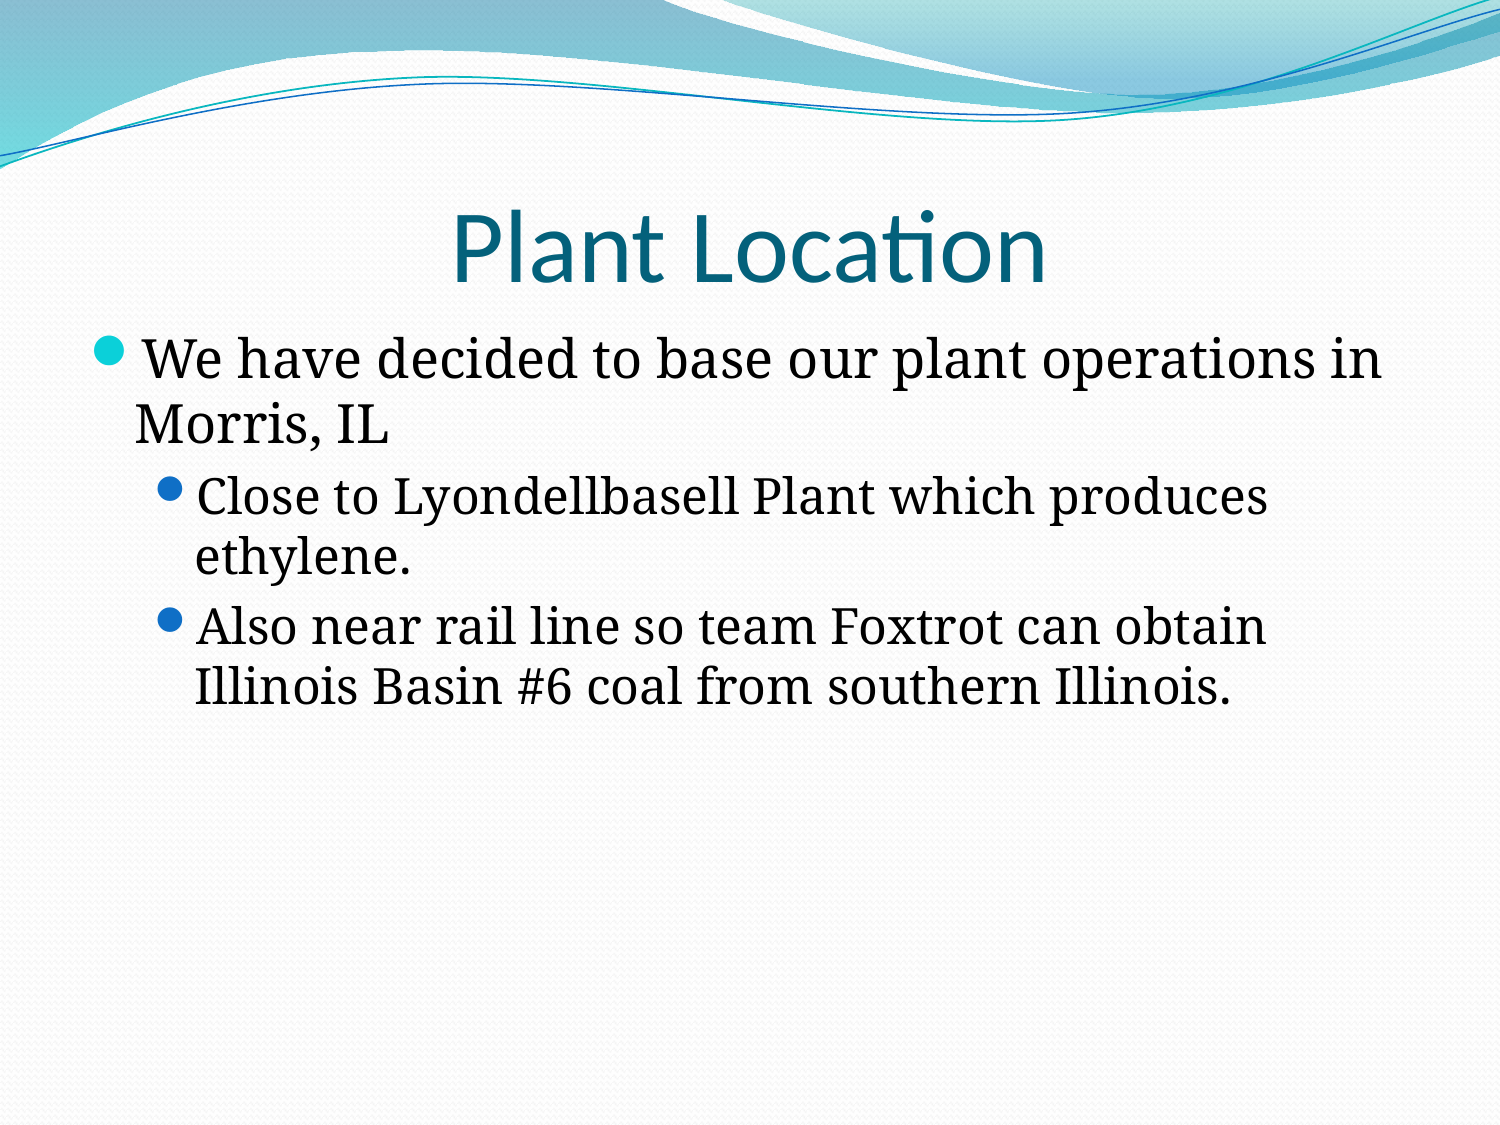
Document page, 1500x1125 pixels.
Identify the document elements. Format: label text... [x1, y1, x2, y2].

list We have decided to base our plant operations in Morris, IL Close to Lyondellbasell Plant which produces ethylene. Also near rail line so team Foxtrot can obtain Illinois Basin #6 coal from southern Illinois. [75, 317, 1425, 1038]
title Plant Location [75, 115, 1425, 303]
